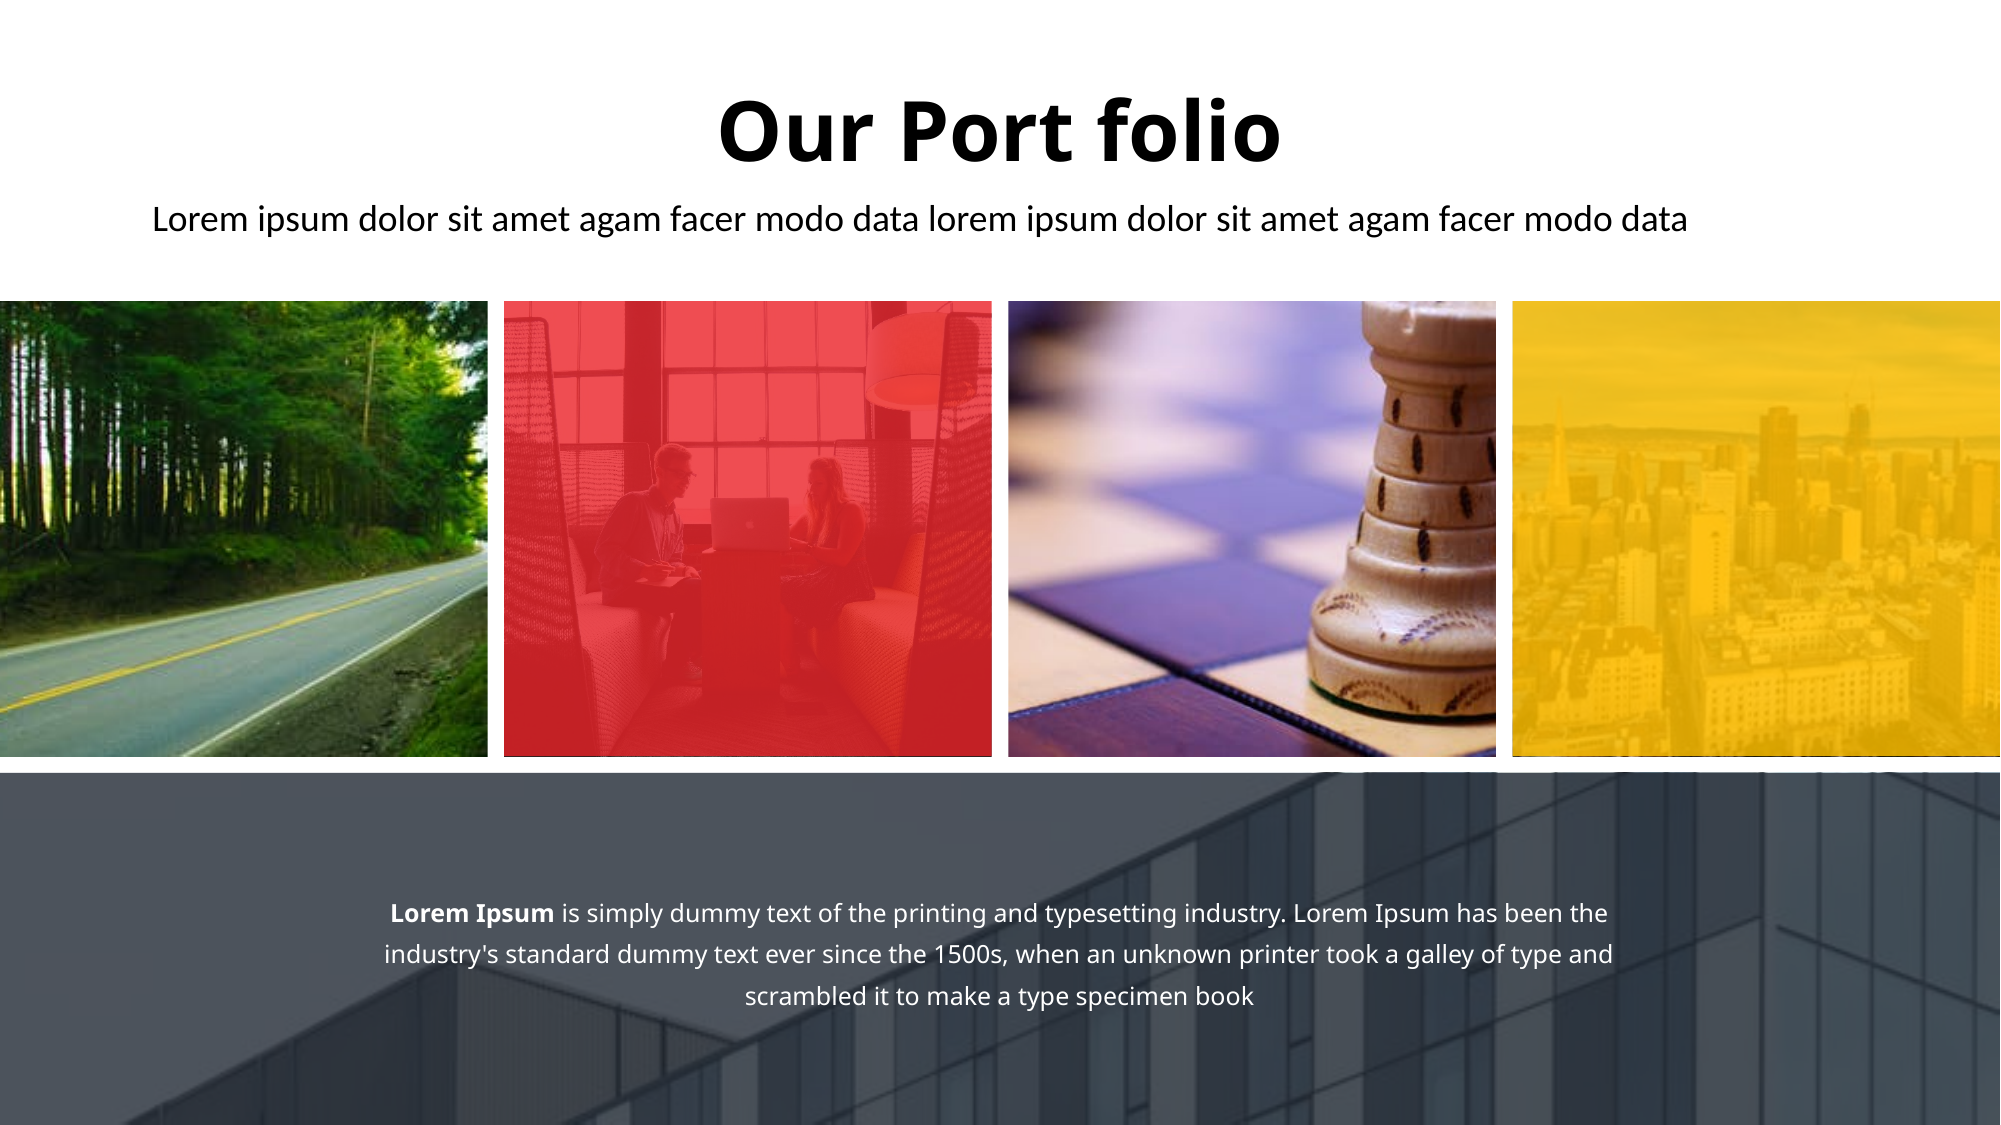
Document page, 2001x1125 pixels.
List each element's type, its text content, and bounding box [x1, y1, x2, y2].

title Our Port folio [137, 78, 1863, 186]
picture [0, 301, 488, 757]
subtitle Lorem ipsum dolor sit amet agam facer modo data lorem ipsum dolor sit amet agam facer modo data [137, 186, 1863, 227]
picture [1512, 301, 2000, 757]
picture [504, 301, 992, 757]
picture [1008, 301, 1496, 757]
picture [0, 772, 2000, 1125]
